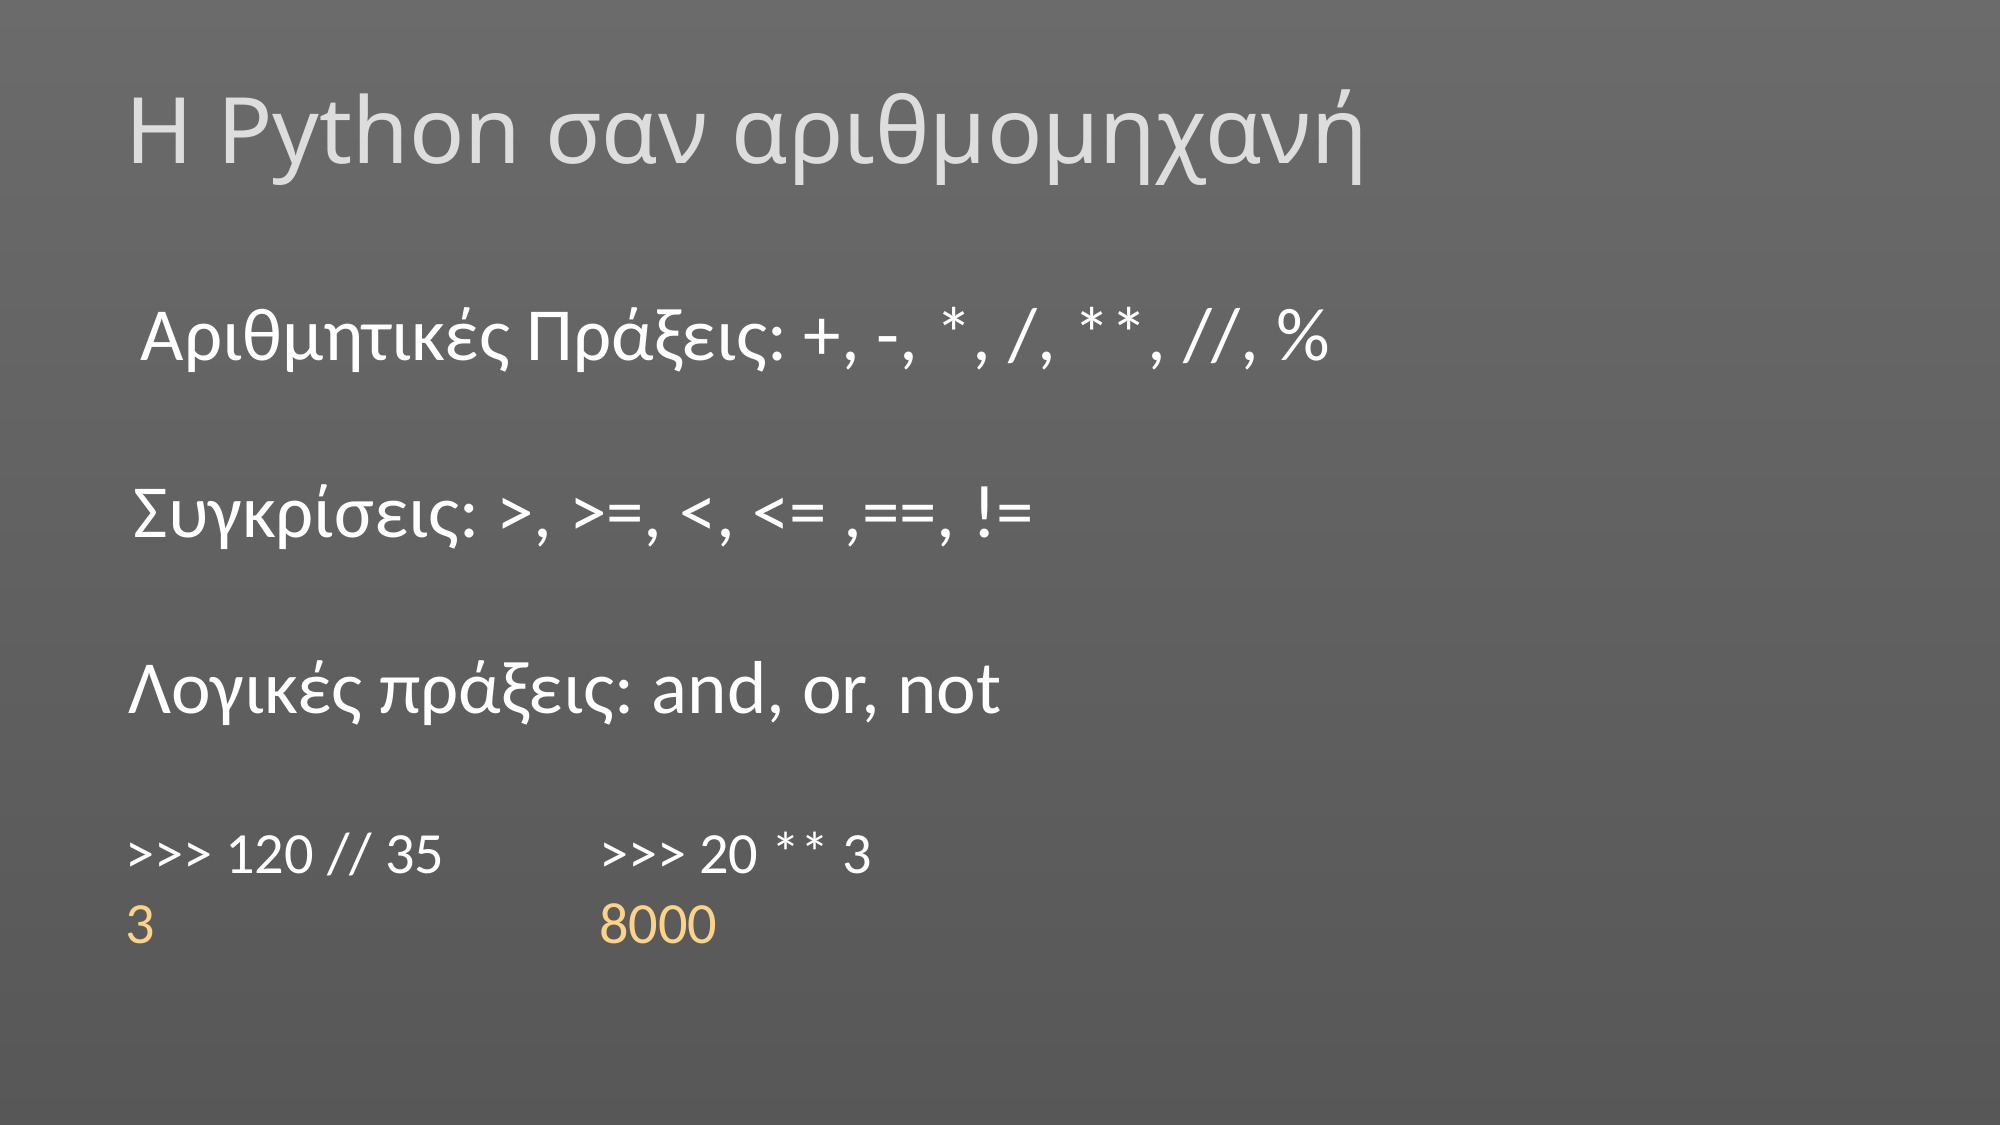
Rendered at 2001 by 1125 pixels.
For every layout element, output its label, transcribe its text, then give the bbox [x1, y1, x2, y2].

text_box Λογικές πράξεις: and, or, not [113, 631, 1017, 737]
text_box >>> 20 ** 3 8000 [584, 808, 1012, 963]
text_box Συγκρίσεις: >, >=, <, <= ,==, != [118, 454, 1051, 560]
title Η Python σαν αριθμομηχανή [110, 25, 1836, 243]
text_box >>> 120 // 35 3 [110, 808, 538, 963]
text_box Αριθμητικές Πράξεις: +, -, *, /, **, //, % [125, 278, 1347, 383]
